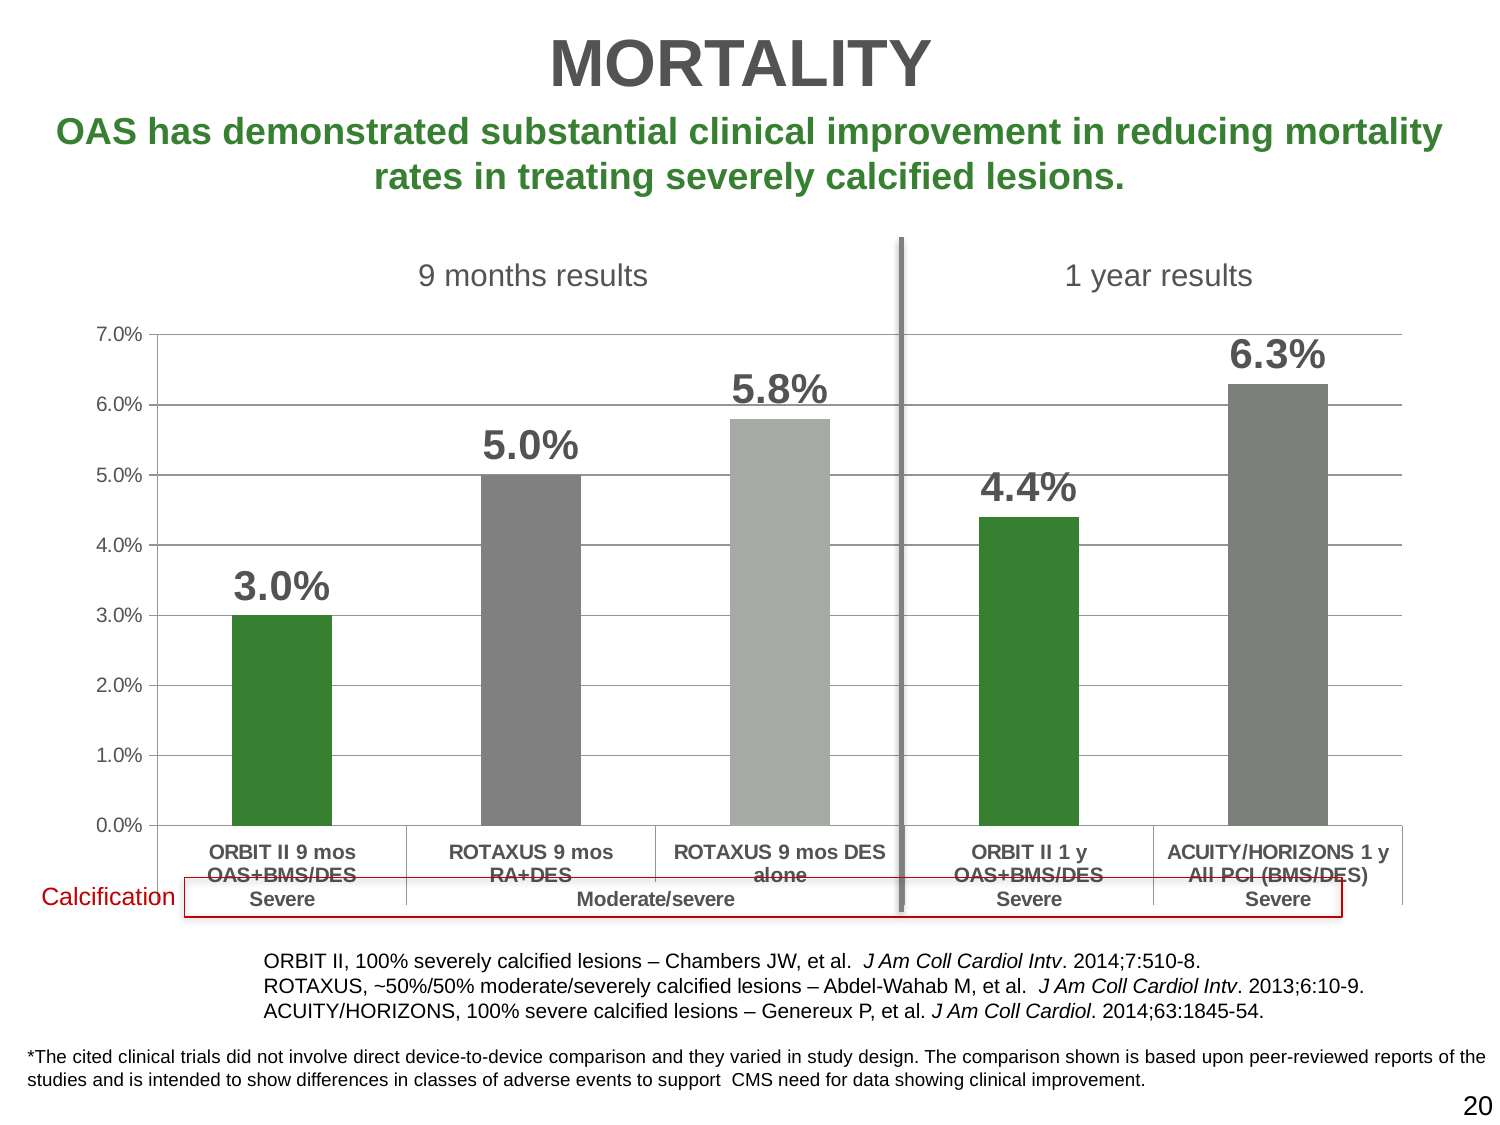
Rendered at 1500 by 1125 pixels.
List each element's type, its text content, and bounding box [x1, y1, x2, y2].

text_box MORTALITY [0, 12, 1500, 99]
text_box ORBIT II, 100% severely calcified lesions – Chambers JW, et al. J Am Coll Cardiol Intv. 2014;7:510-8. ROTAXUS, ~50%/50% moderate/severely calcified lesions – Abdel-Wahab M, et al. J Am Coll Cardiol Intv. 2013;6:10-9. ACUITY/HORIZONS, 100% severe calcified lesions – Genereux P, et al. J Am Coll Cardiol. 2014;63:1845-54. [248, 940, 1380, 1031]
text_box OAS has demonstrated substantial clinical improvement in reducing mortality rates in treating severely calcified lesions. [0, 99, 1500, 205]
text_box Calcification [26, 873, 63, 919]
chart [68, 310, 1430, 924]
text_box 20 [1437, 1098, 1500, 1125]
text_box 1 year results [1049, 248, 1269, 301]
text_box *The cited clinical trials did not involve direct device-to-device comparison and they varied in study design. The comparison shown is based upon peer-reviewed reports of the studies and is intended to show differences in classes of adverse events to support CMS need for data showing clinical improvement. [12, 1037, 1500, 1098]
text_box 9 months results [403, 248, 664, 301]
